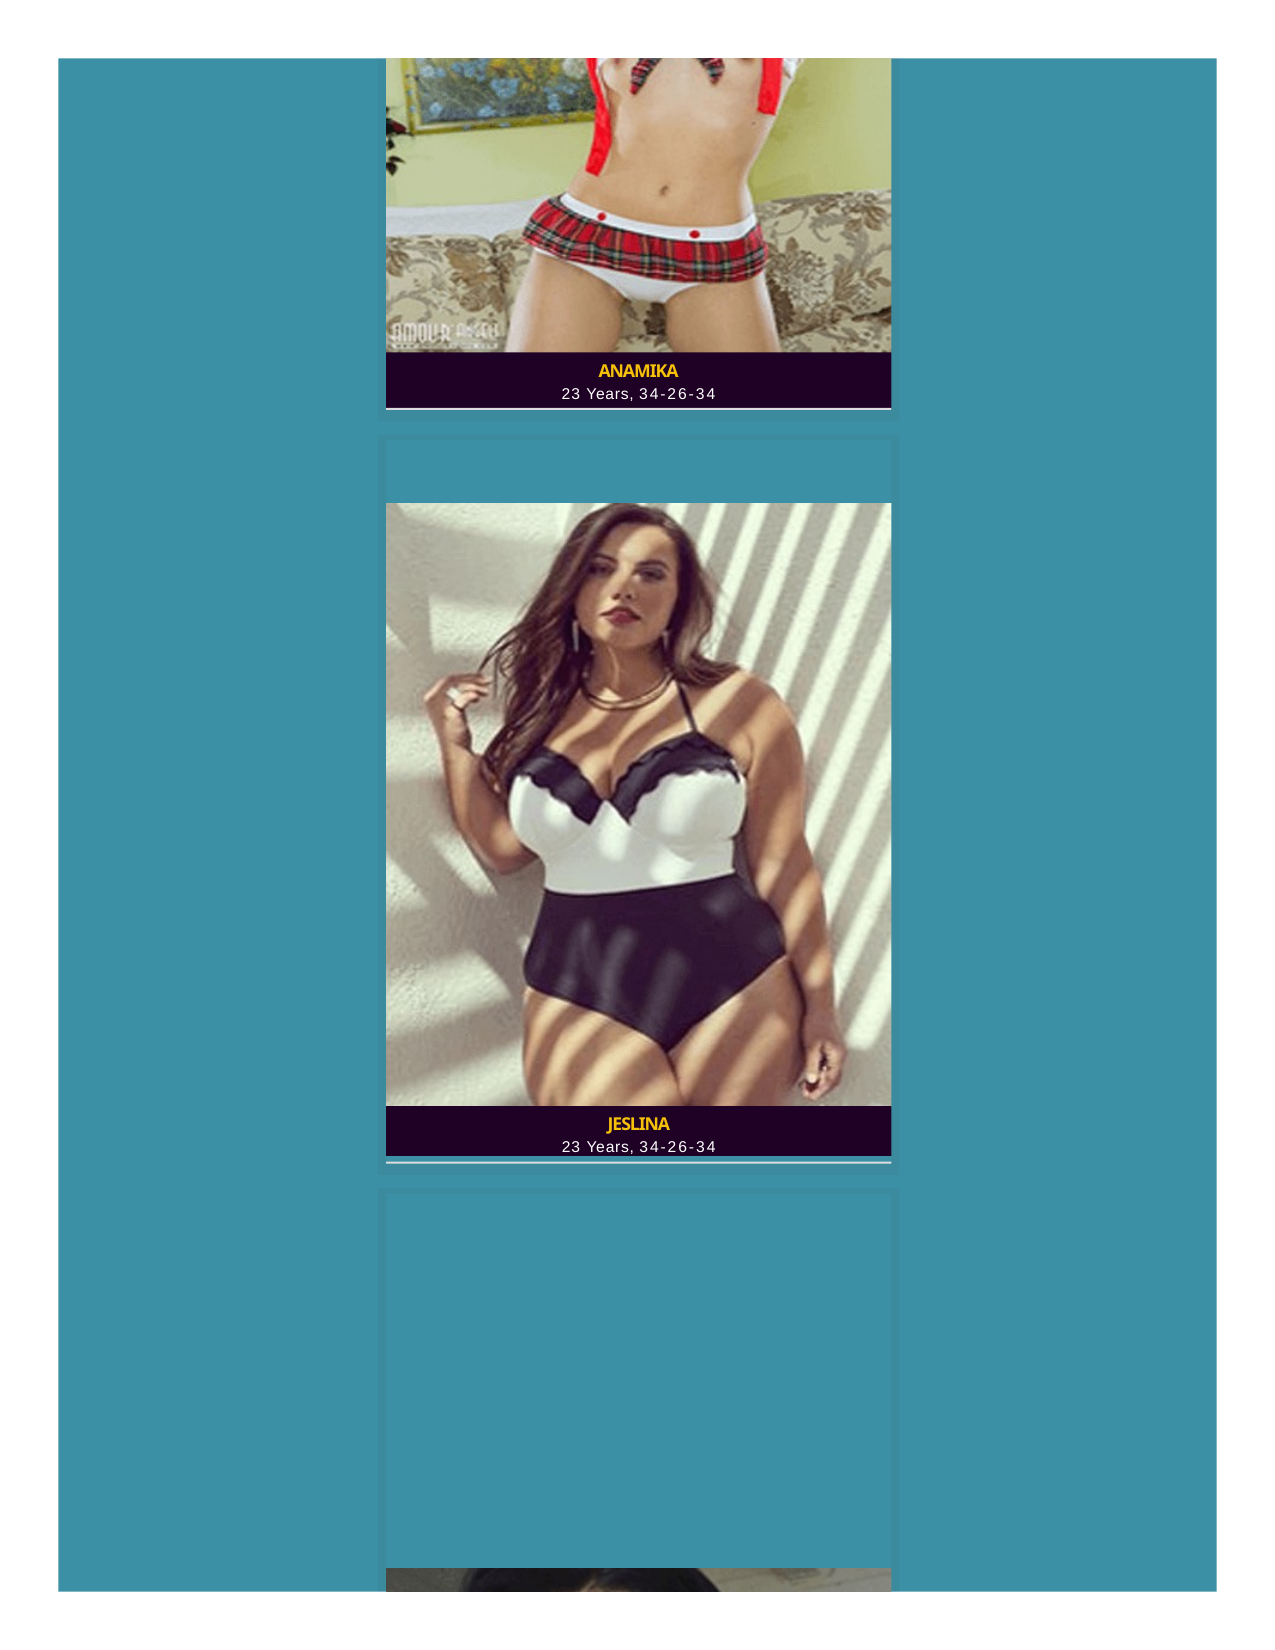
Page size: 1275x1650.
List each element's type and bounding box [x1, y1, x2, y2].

text_box [377, 1188, 900, 1592]
text_box [58, 58, 1217, 1592]
text_box [377, 434, 900, 1176]
